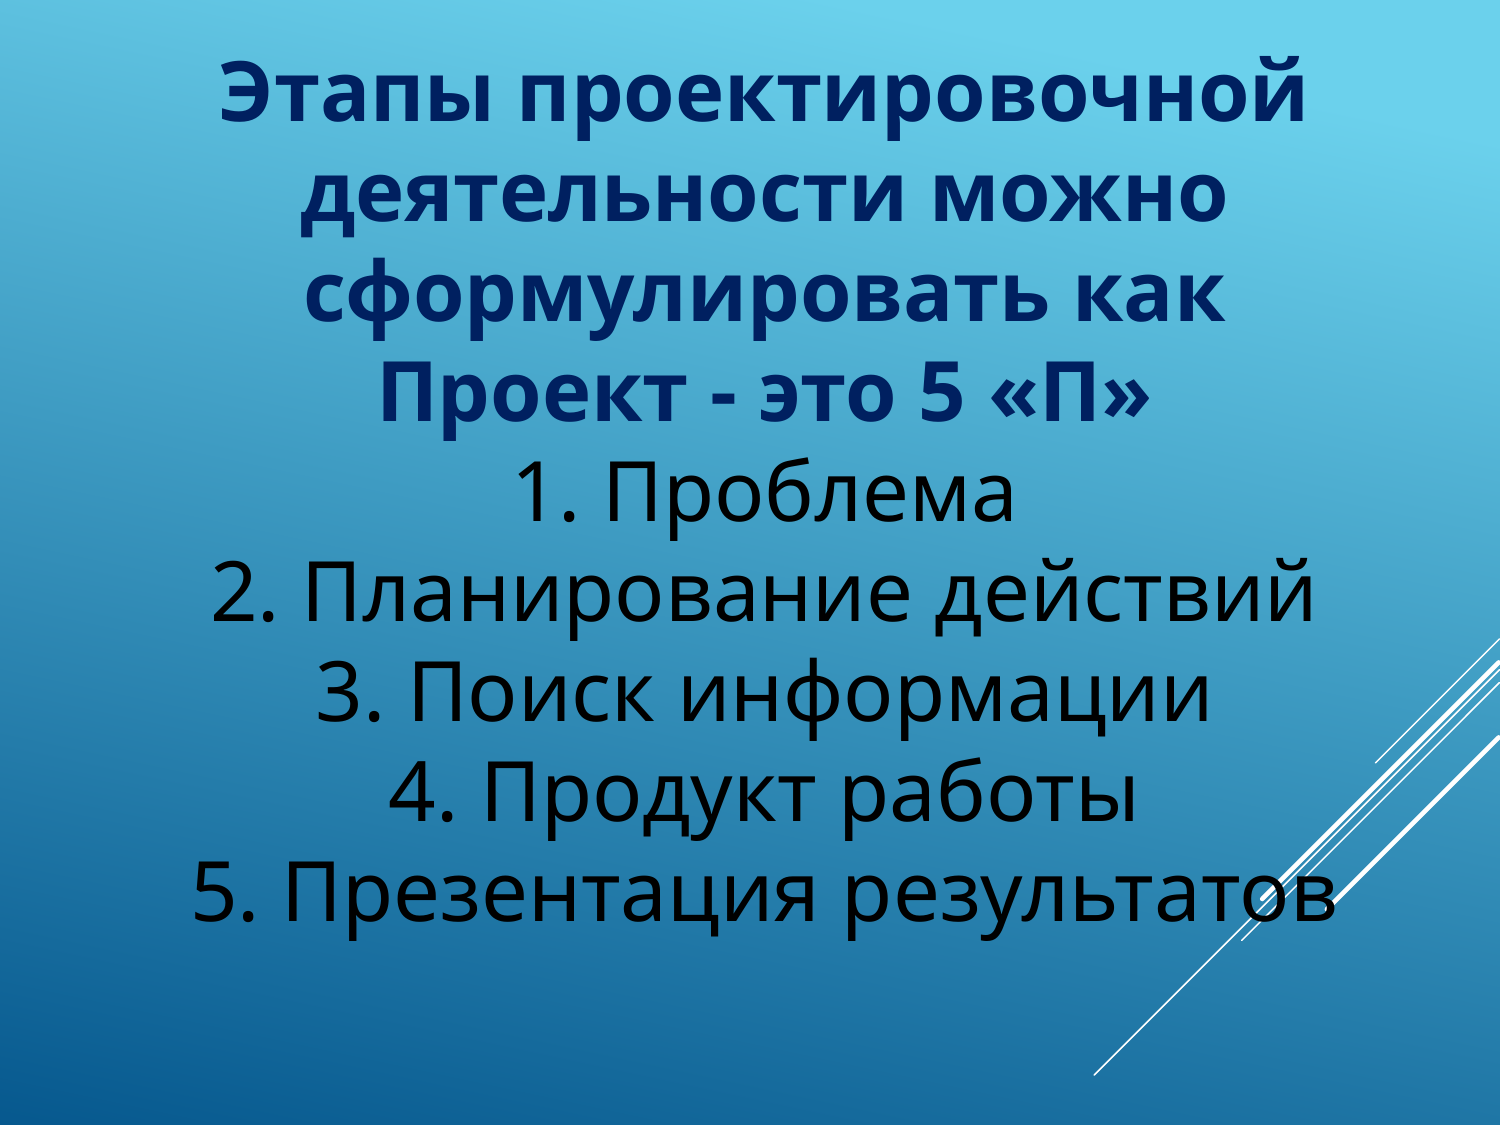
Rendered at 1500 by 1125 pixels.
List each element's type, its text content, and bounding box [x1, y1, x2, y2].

text_box Этапы проектировочной деятельности можно сформулировать как Проект - это 5 «П» 1. Проблема 2. Планирование действий 3. Поиск информации 4. Продукт работы 5. Презентация результатов [29, 30, 1500, 1046]
